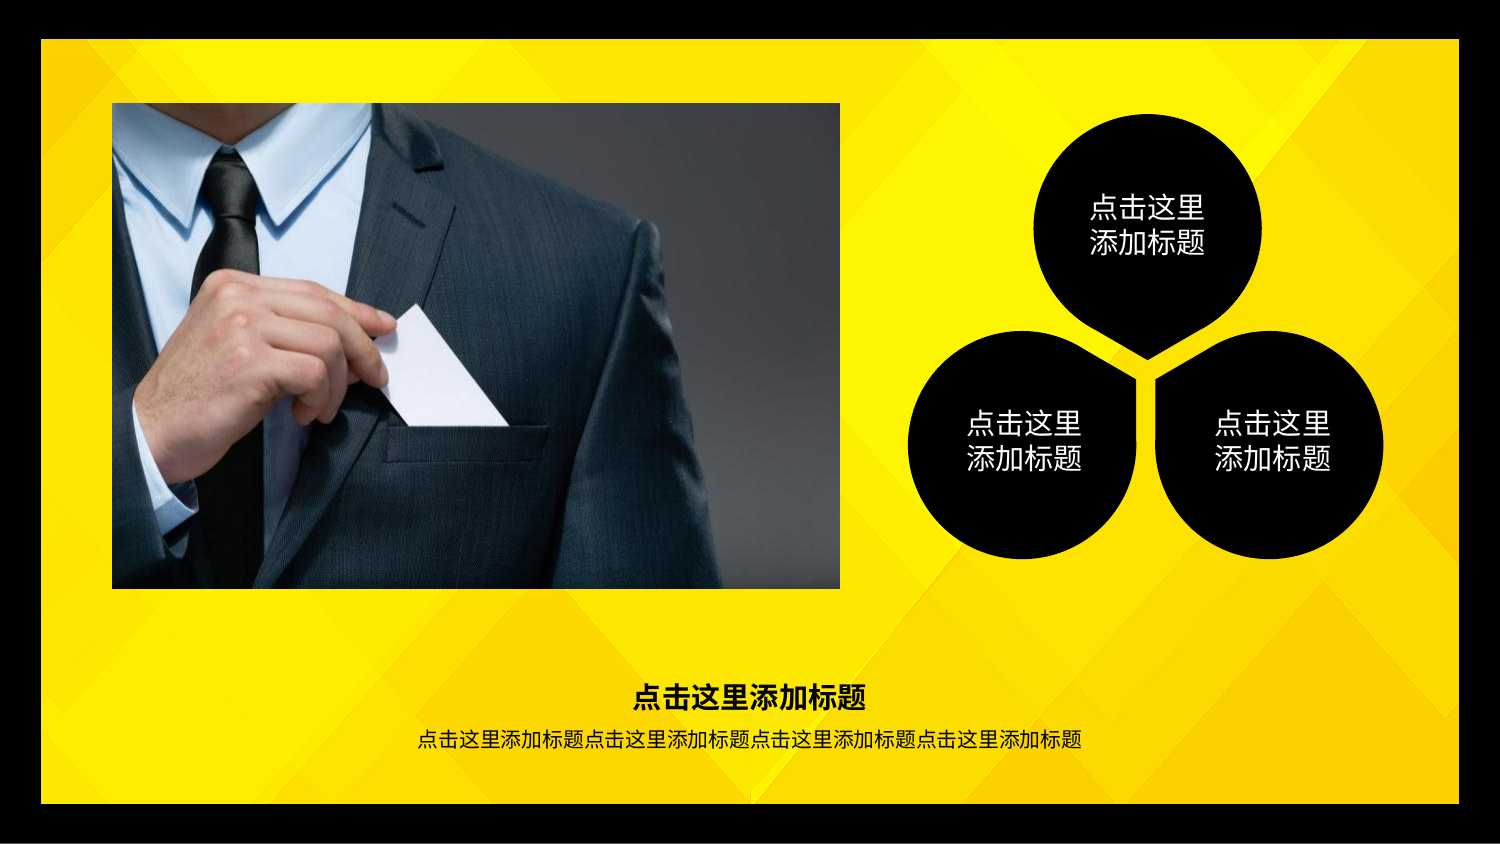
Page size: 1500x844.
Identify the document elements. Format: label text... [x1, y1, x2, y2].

text_box 点击这里添加标题 点击这里添加标题点击这里添加标题点击这里添加标题点击这里添加标题 [143, 658, 1357, 756]
text_box [1155, 330, 1384, 560]
text_box 点击这里 添加标题 [951, 398, 1099, 483]
text_box [1033, 114, 1262, 361]
text_box 点击这里 添加标题 [1074, 182, 1221, 268]
picture [41, 39, 1459, 804]
text_box [907, 330, 1137, 560]
text_box 点击这里 添加标题 [1199, 398, 1347, 483]
